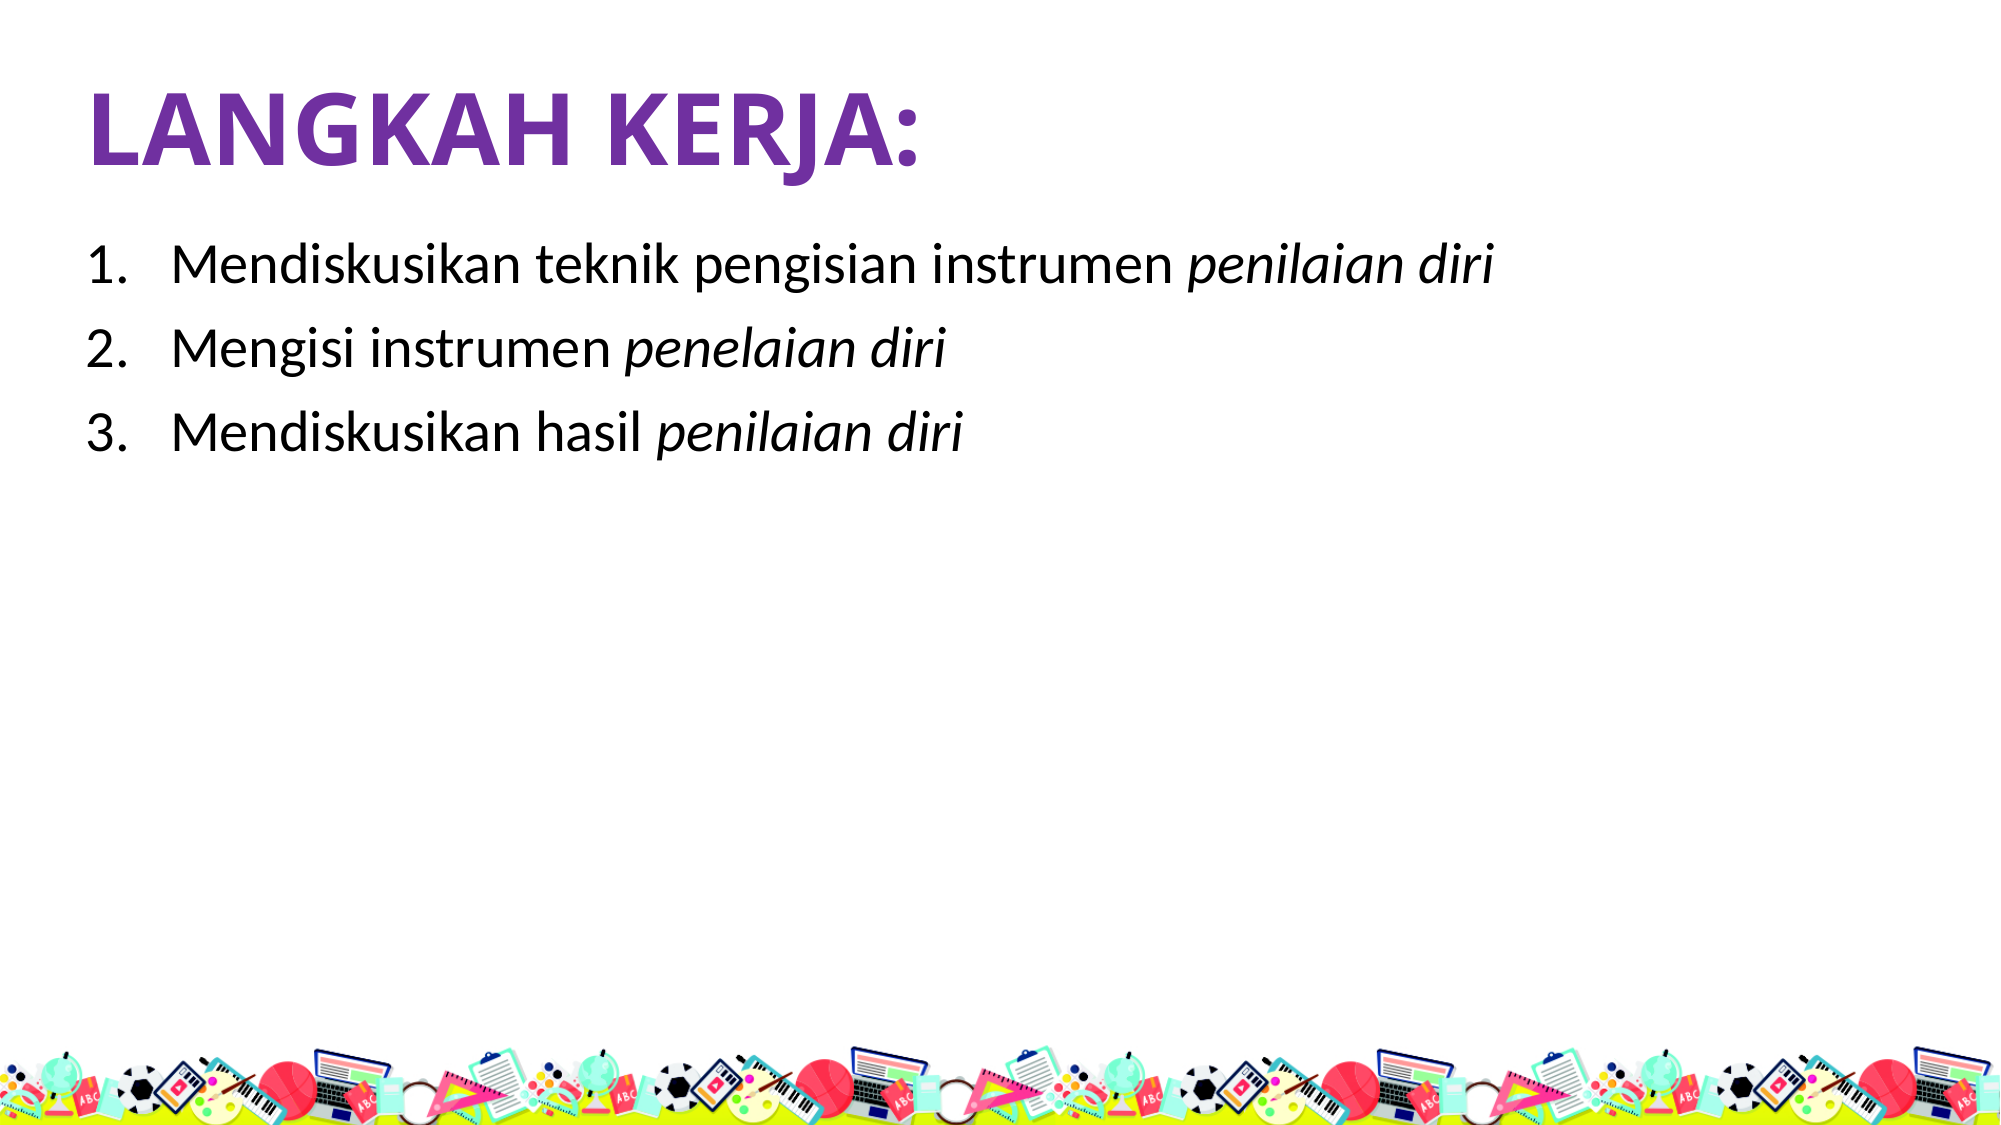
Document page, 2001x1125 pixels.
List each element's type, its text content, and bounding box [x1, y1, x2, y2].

list Mendiskusikan teknik pengisian instrumen penilaian diri Mengisi instrumen penelaian diri Mendiskusikan hasil penilaian diri [70, 226, 1934, 1019]
picture [0, 0, 2000, 1125]
title LANGKAH KERJA: [70, 59, 1934, 207]
